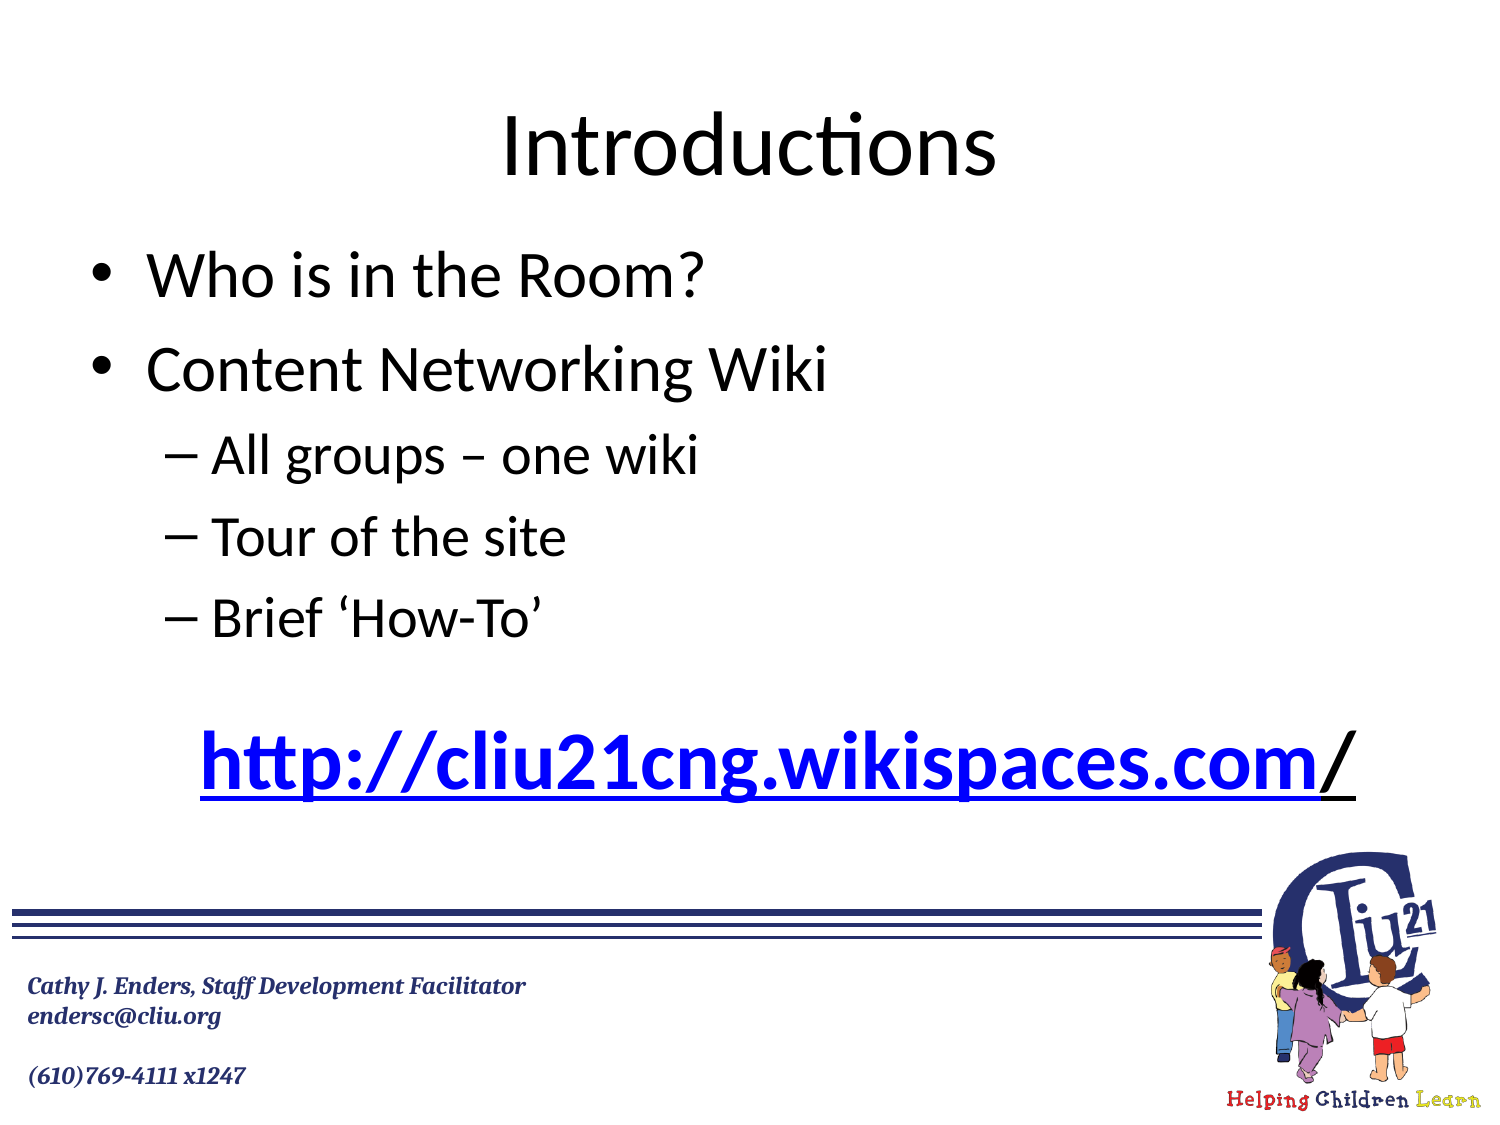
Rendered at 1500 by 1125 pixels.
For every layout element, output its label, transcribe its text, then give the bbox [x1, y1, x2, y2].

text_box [12, 837, 1500, 1121]
title Introductions [75, 45, 1425, 223]
list Who is in the Room? Content Networking Wiki All groups – one wiki Tour of the site Brief ‘How-To’ http://cliu21cng.wikispaces.com/ [75, 223, 1425, 835]
